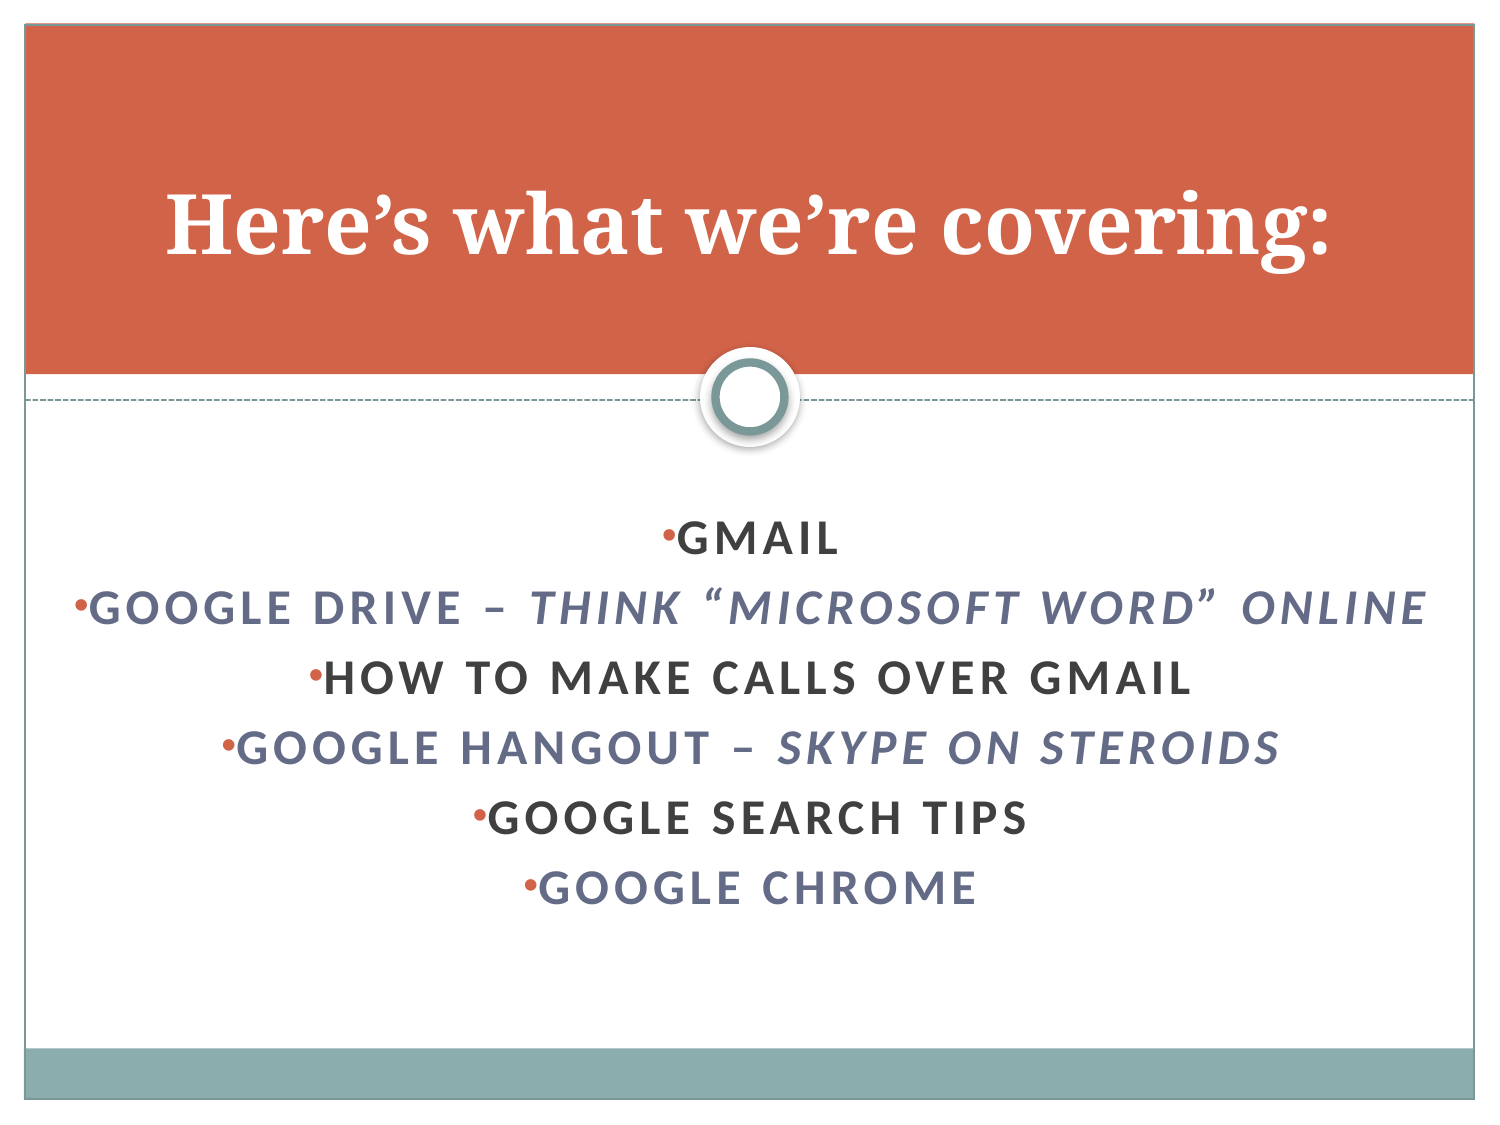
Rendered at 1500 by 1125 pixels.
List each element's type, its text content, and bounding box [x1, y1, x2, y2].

list Gmail Google Drive – Think “Microsoft Word” online How to make calls over Gmail Google Hangout – Skype on steroids Google Search Tips Google Chrome [53, 497, 1447, 1071]
title Here’s what we’re covering: [112, 54, 1388, 279]
